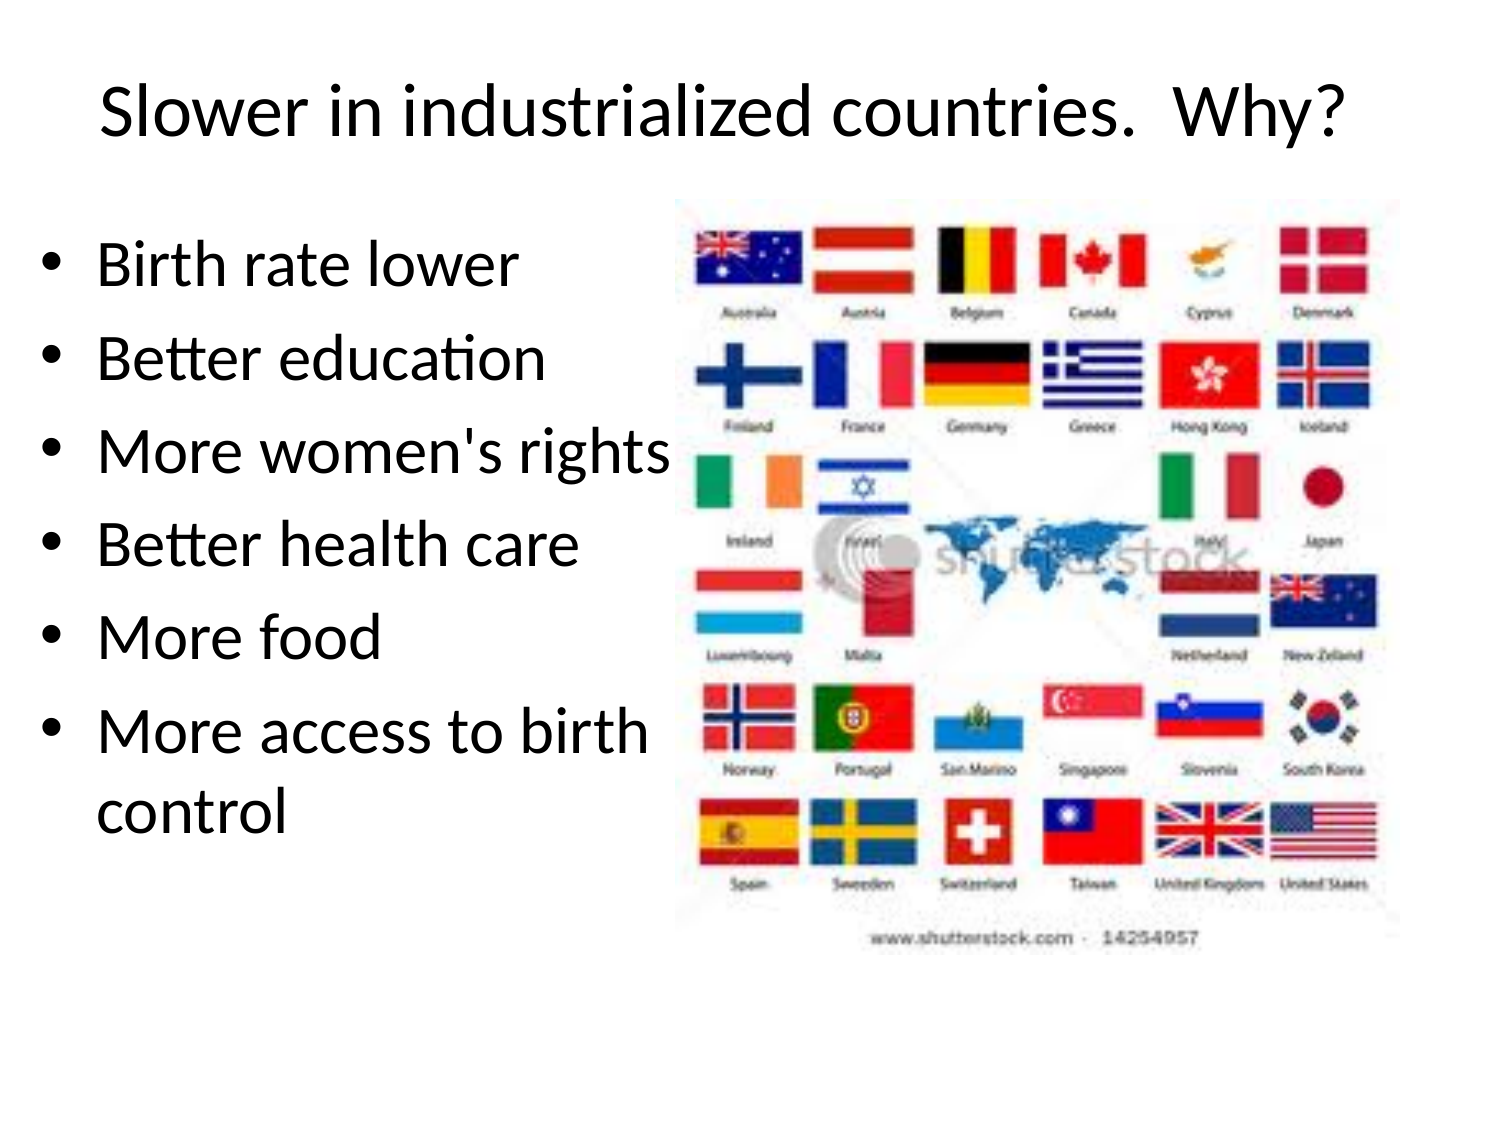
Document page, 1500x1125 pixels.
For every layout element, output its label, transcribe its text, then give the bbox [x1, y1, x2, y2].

list Birth rate lower Better education More women's rights Better health care More food More access to birth control [24, 212, 713, 1001]
picture [674, 199, 1401, 955]
title Slower in industrialized countries. Why? [49, 12, 1401, 201]
